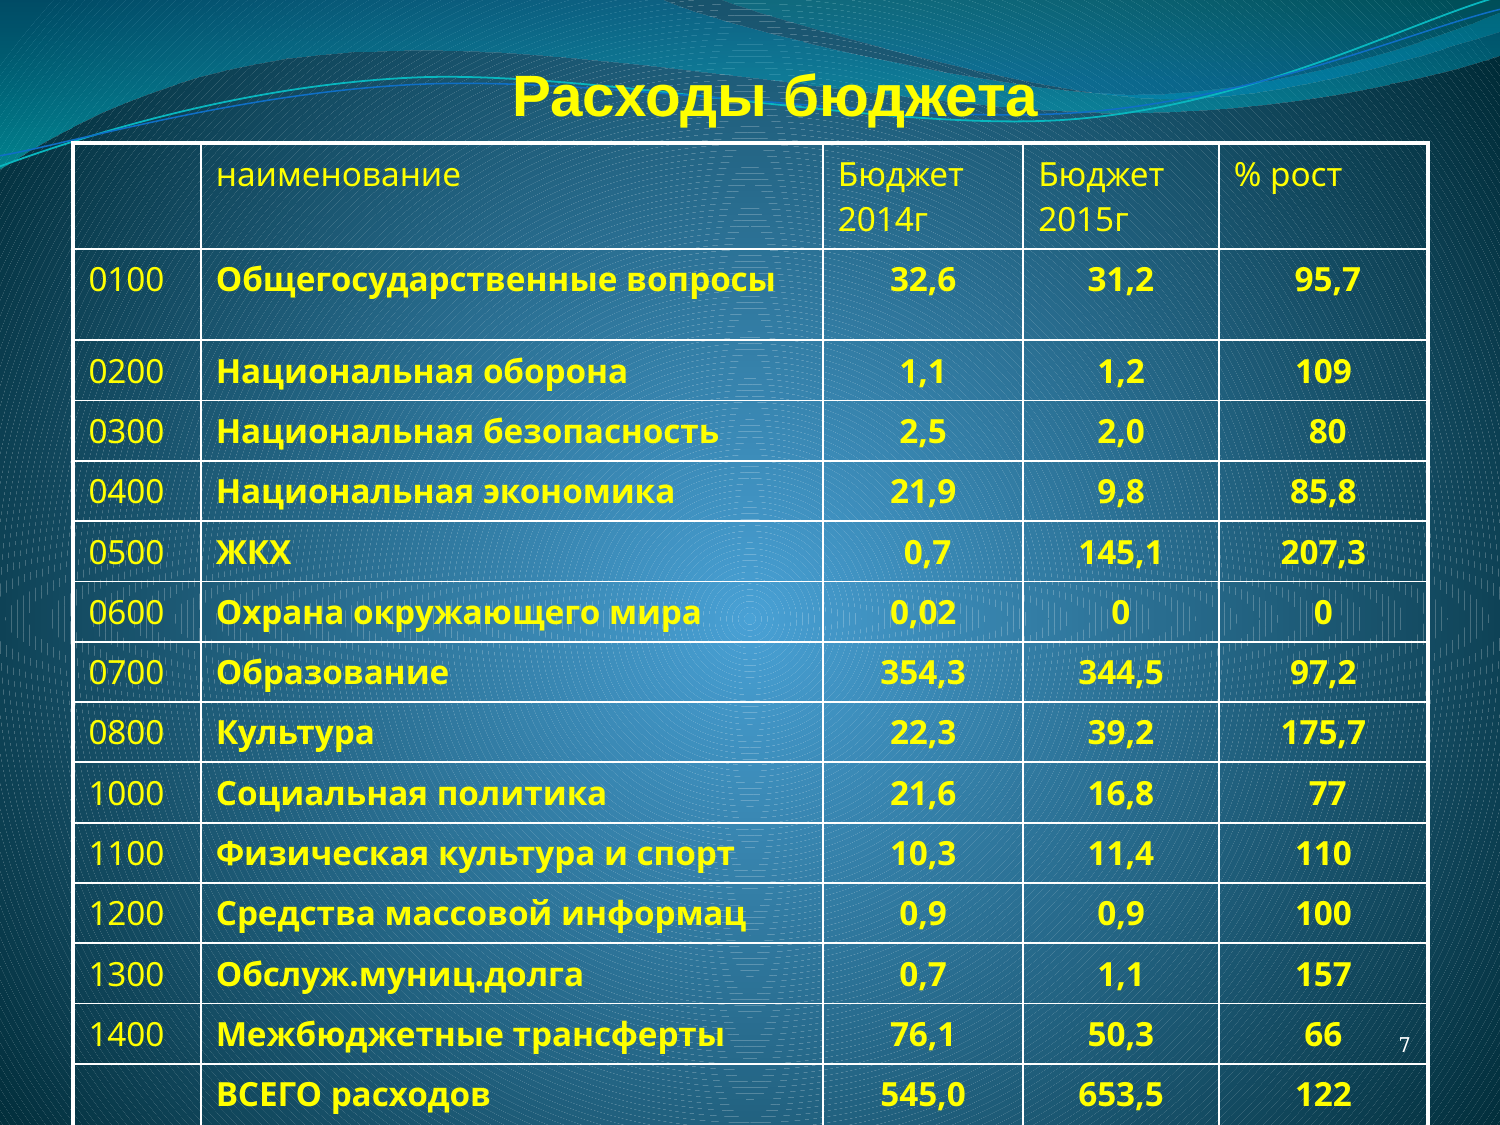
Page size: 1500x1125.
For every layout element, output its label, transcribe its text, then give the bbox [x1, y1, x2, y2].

table_cell 1000 [75, 763, 200, 822]
table_cell 11,4 [1024, 824, 1218, 882]
table_cell 21,9 [824, 462, 1022, 520]
table_cell Образование [202, 643, 822, 701]
table_cell 0600 [75, 582, 200, 641]
table_cell [75, 1065, 200, 1125]
table_cell Социальная политика [202, 763, 822, 822]
table_cell 85,8 [1220, 462, 1426, 520]
table_cell 2,5 [824, 401, 1022, 460]
table_cell 1,2 [1024, 341, 1218, 400]
table_header % рост [1220, 145, 1426, 248]
table_cell 545,0 [824, 1065, 1022, 1125]
table_cell ЖКХ [202, 522, 822, 581]
table_cell 77 [1220, 763, 1426, 822]
table_cell 0,9 [1024, 884, 1218, 942]
table_cell 1200 [75, 884, 200, 942]
table_cell 0300 [75, 401, 200, 460]
table_cell 10,3 [824, 824, 1022, 882]
table_cell 0,02 [824, 582, 1022, 641]
table_cell Культура [202, 703, 822, 761]
table_cell 175,7 [1220, 703, 1426, 761]
table_cell 0800 [75, 703, 200, 761]
table_cell 32,6 [824, 250, 1022, 339]
table_cell 0100 [75, 250, 200, 339]
table_cell Межбюджетные трансферты [202, 1004, 822, 1063]
table_cell 66 [1220, 1004, 1426, 1063]
table_cell 0500 [75, 522, 200, 581]
text_box Расходы бюджета [365, 51, 1186, 136]
table_cell Охрана окружающего мира [202, 582, 822, 641]
table_cell 50,3 [1024, 1004, 1218, 1063]
table_cell 76,1 [824, 1004, 1022, 1063]
table_cell 1400 [75, 1004, 200, 1063]
table_cell 110 [1220, 824, 1426, 882]
table_cell 0 [1220, 582, 1426, 641]
table_header Бюджет 2015г [1024, 145, 1218, 248]
table_cell Национальная экономика [202, 462, 822, 520]
table_cell Физическая культура и спорт [202, 824, 822, 882]
table_cell 9,8 [1024, 462, 1218, 520]
table_cell 0,7 [824, 944, 1022, 1003]
table_cell 1300 [75, 944, 200, 1003]
table_cell 0 [1024, 582, 1218, 641]
table_cell 157 [1220, 944, 1426, 1003]
table_cell 354,3 [824, 643, 1022, 701]
table_cell 0400 [75, 462, 200, 520]
table_cell 39,2 [1024, 703, 1218, 761]
table_cell Национальная оборона [202, 341, 822, 400]
table_cell 95,7 [1220, 250, 1426, 339]
table_cell 100 [1220, 884, 1426, 942]
table_header наименование [202, 145, 822, 248]
table_cell Обслуж.муниц.долга [202, 944, 822, 1003]
table_cell 97,2 [1220, 643, 1426, 701]
table_cell 0,9 [824, 884, 1022, 942]
table_cell 1,1 [1024, 944, 1218, 1003]
table_cell 16,8 [1024, 763, 1218, 822]
table_cell 31,2 [1024, 250, 1218, 339]
table_cell 1100 [75, 824, 200, 882]
table_cell 653,5 [1024, 1065, 1218, 1125]
table_cell 1,1 [824, 341, 1022, 400]
table_cell Средства массовой информац [202, 884, 822, 942]
table_cell 122 [1220, 1065, 1426, 1125]
table_cell Национальная безопасность [202, 401, 822, 460]
table_cell 21,6 [824, 763, 1022, 822]
table_cell 80 [1220, 401, 1426, 460]
table_cell Общегосударственные вопросы [202, 250, 822, 339]
table_cell 344,5 [1024, 643, 1218, 701]
table_cell 145,1 [1024, 522, 1218, 581]
table_cell 109 [1220, 341, 1426, 400]
table_cell 0200 [75, 341, 200, 400]
table_header Бюджет 2014г [824, 145, 1022, 248]
table_cell 0,7 [824, 522, 1022, 581]
table_cell ВСЕГО расходов [202, 1065, 822, 1125]
table_cell 207,3 [1220, 522, 1426, 581]
table_header [75, 145, 200, 248]
table_cell 2,0 [1024, 401, 1218, 460]
table_cell 0700 [75, 643, 200, 701]
table_cell 22,3 [824, 703, 1022, 761]
